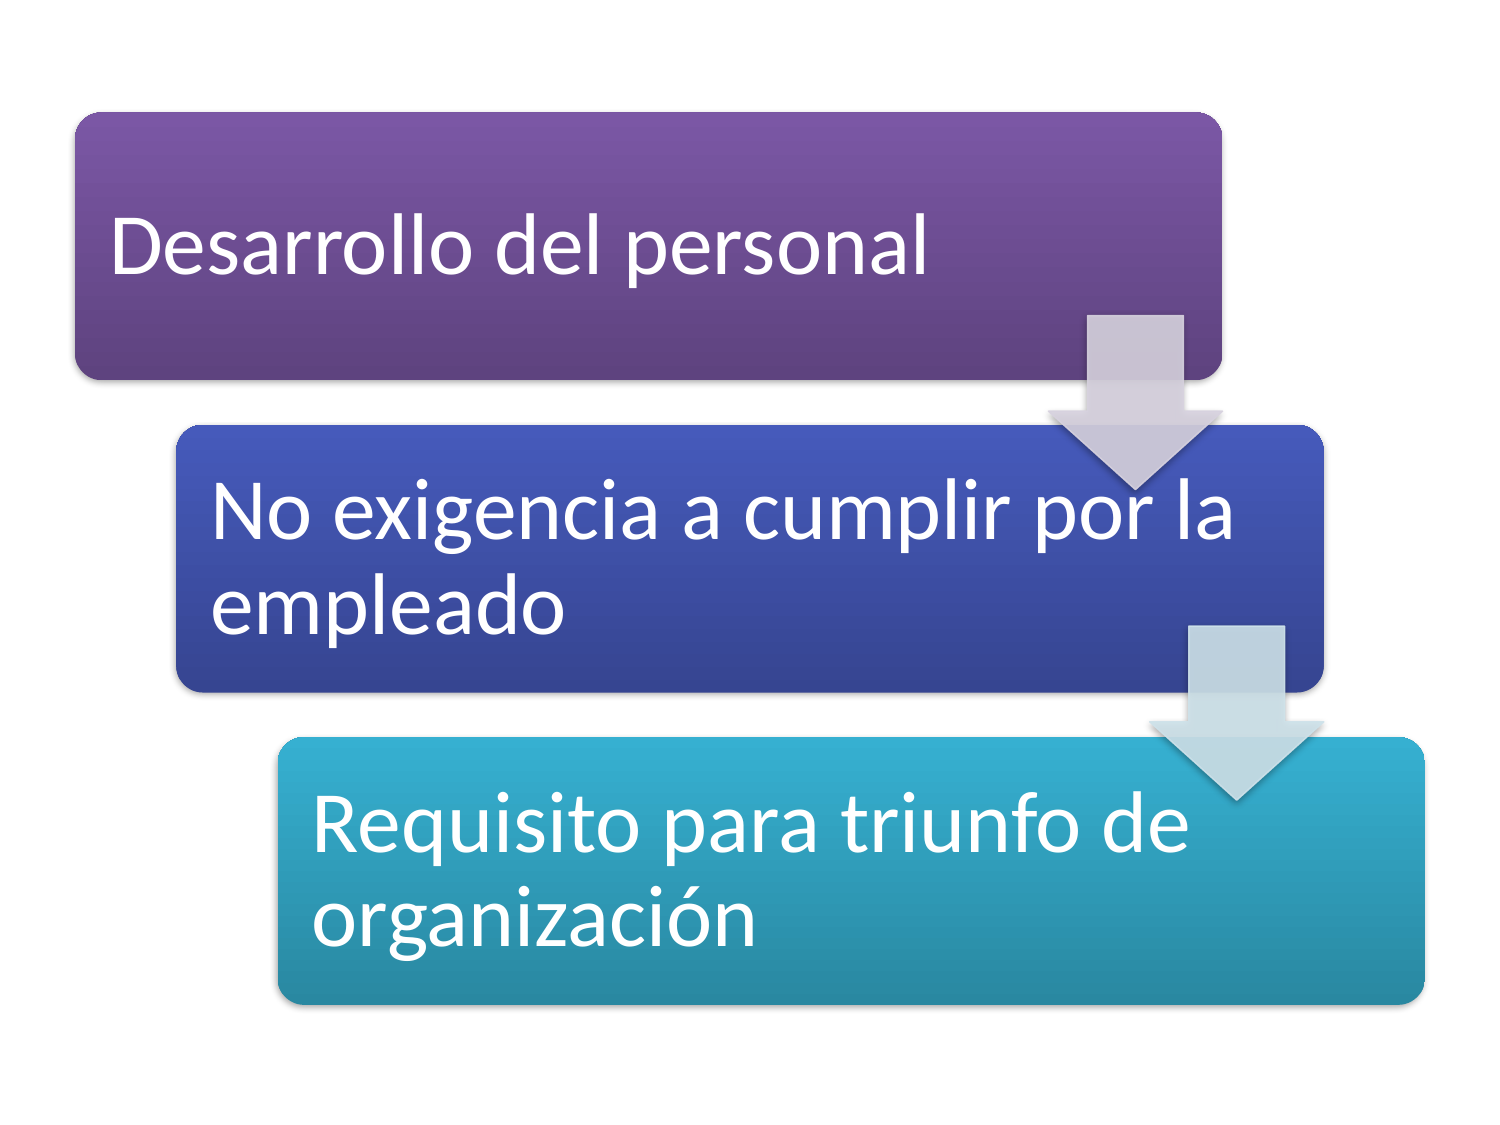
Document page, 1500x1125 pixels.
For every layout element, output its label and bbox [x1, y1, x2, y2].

list [74, 112, 1426, 1006]
